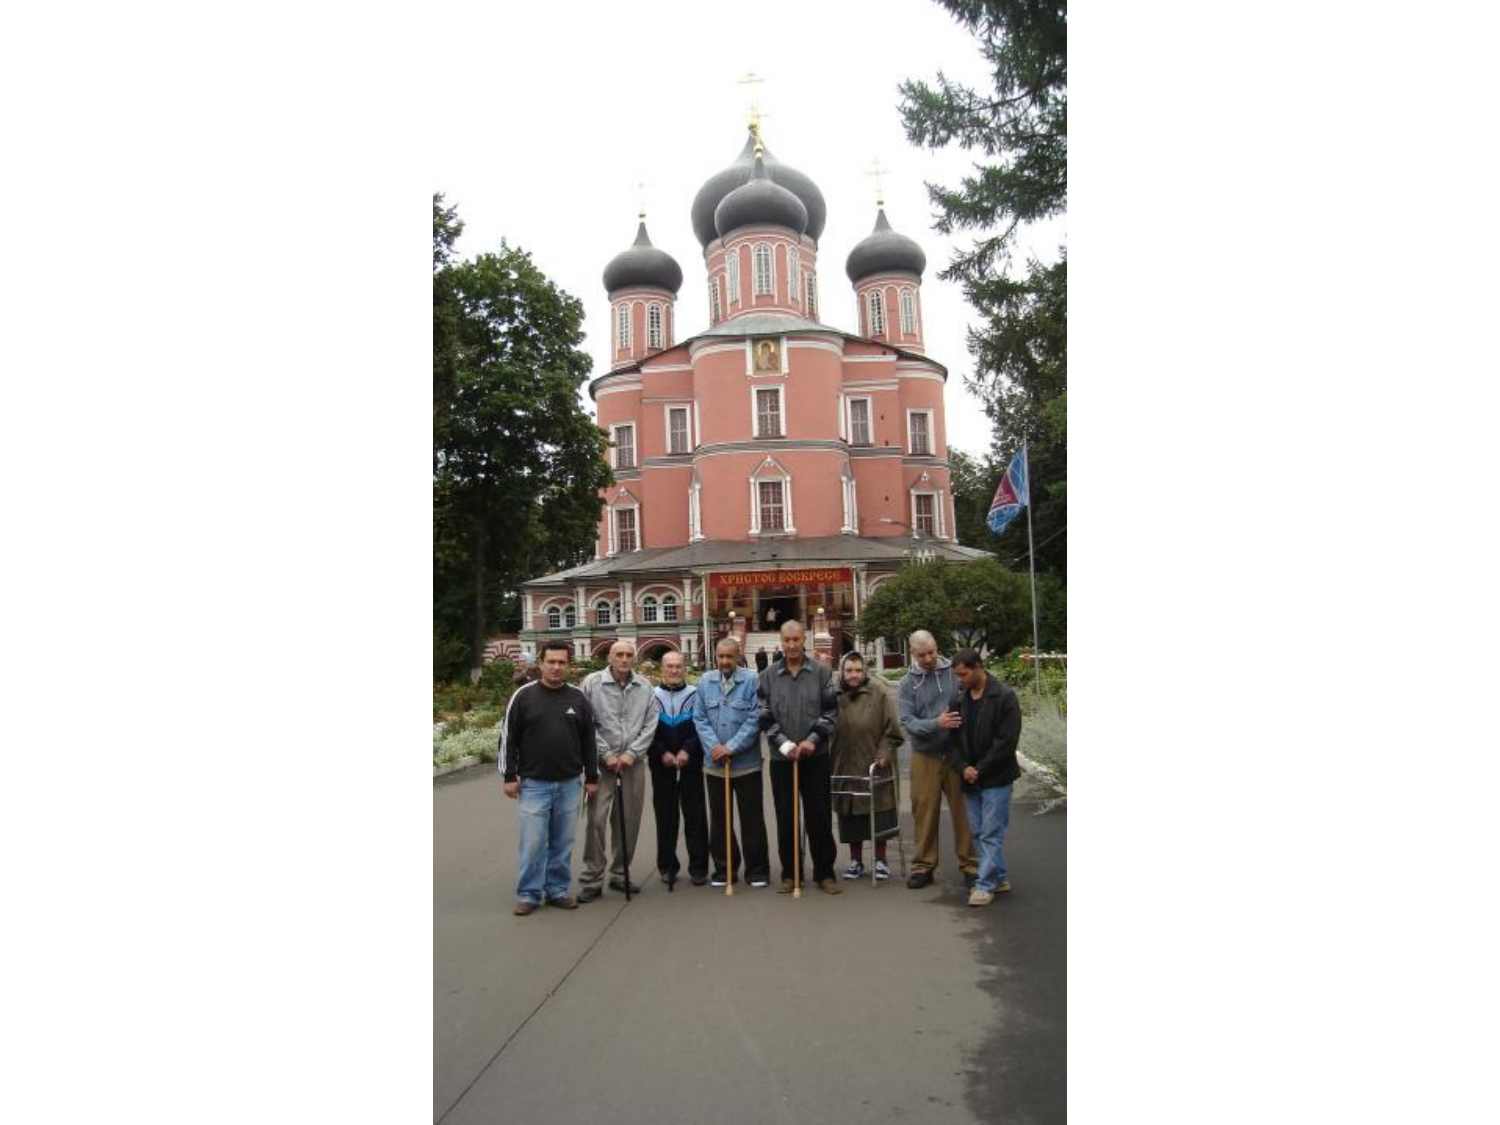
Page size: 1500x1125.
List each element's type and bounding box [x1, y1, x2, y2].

picture [433, 0, 1067, 1125]
